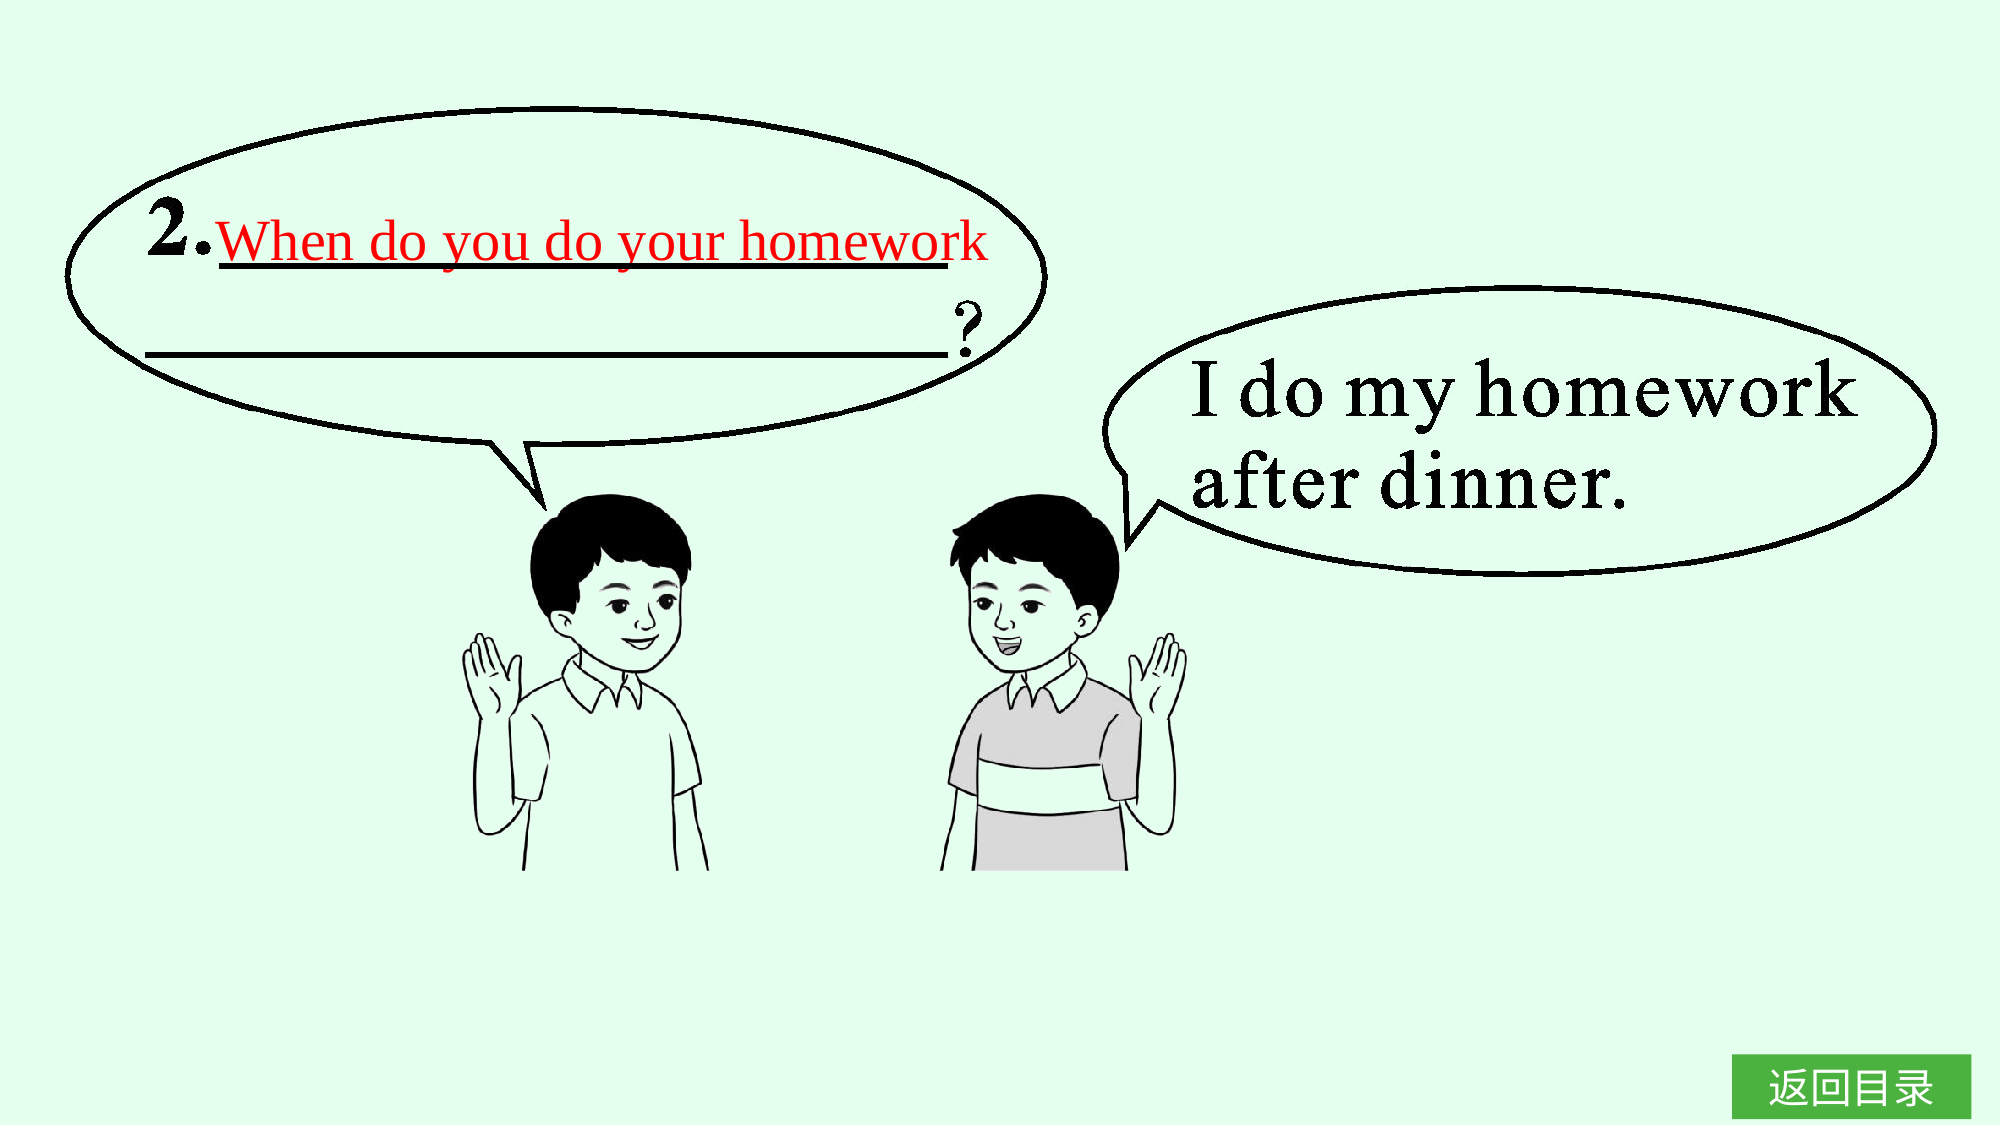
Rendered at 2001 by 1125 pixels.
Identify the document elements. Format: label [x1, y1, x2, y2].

picture [62, 102, 1938, 876]
